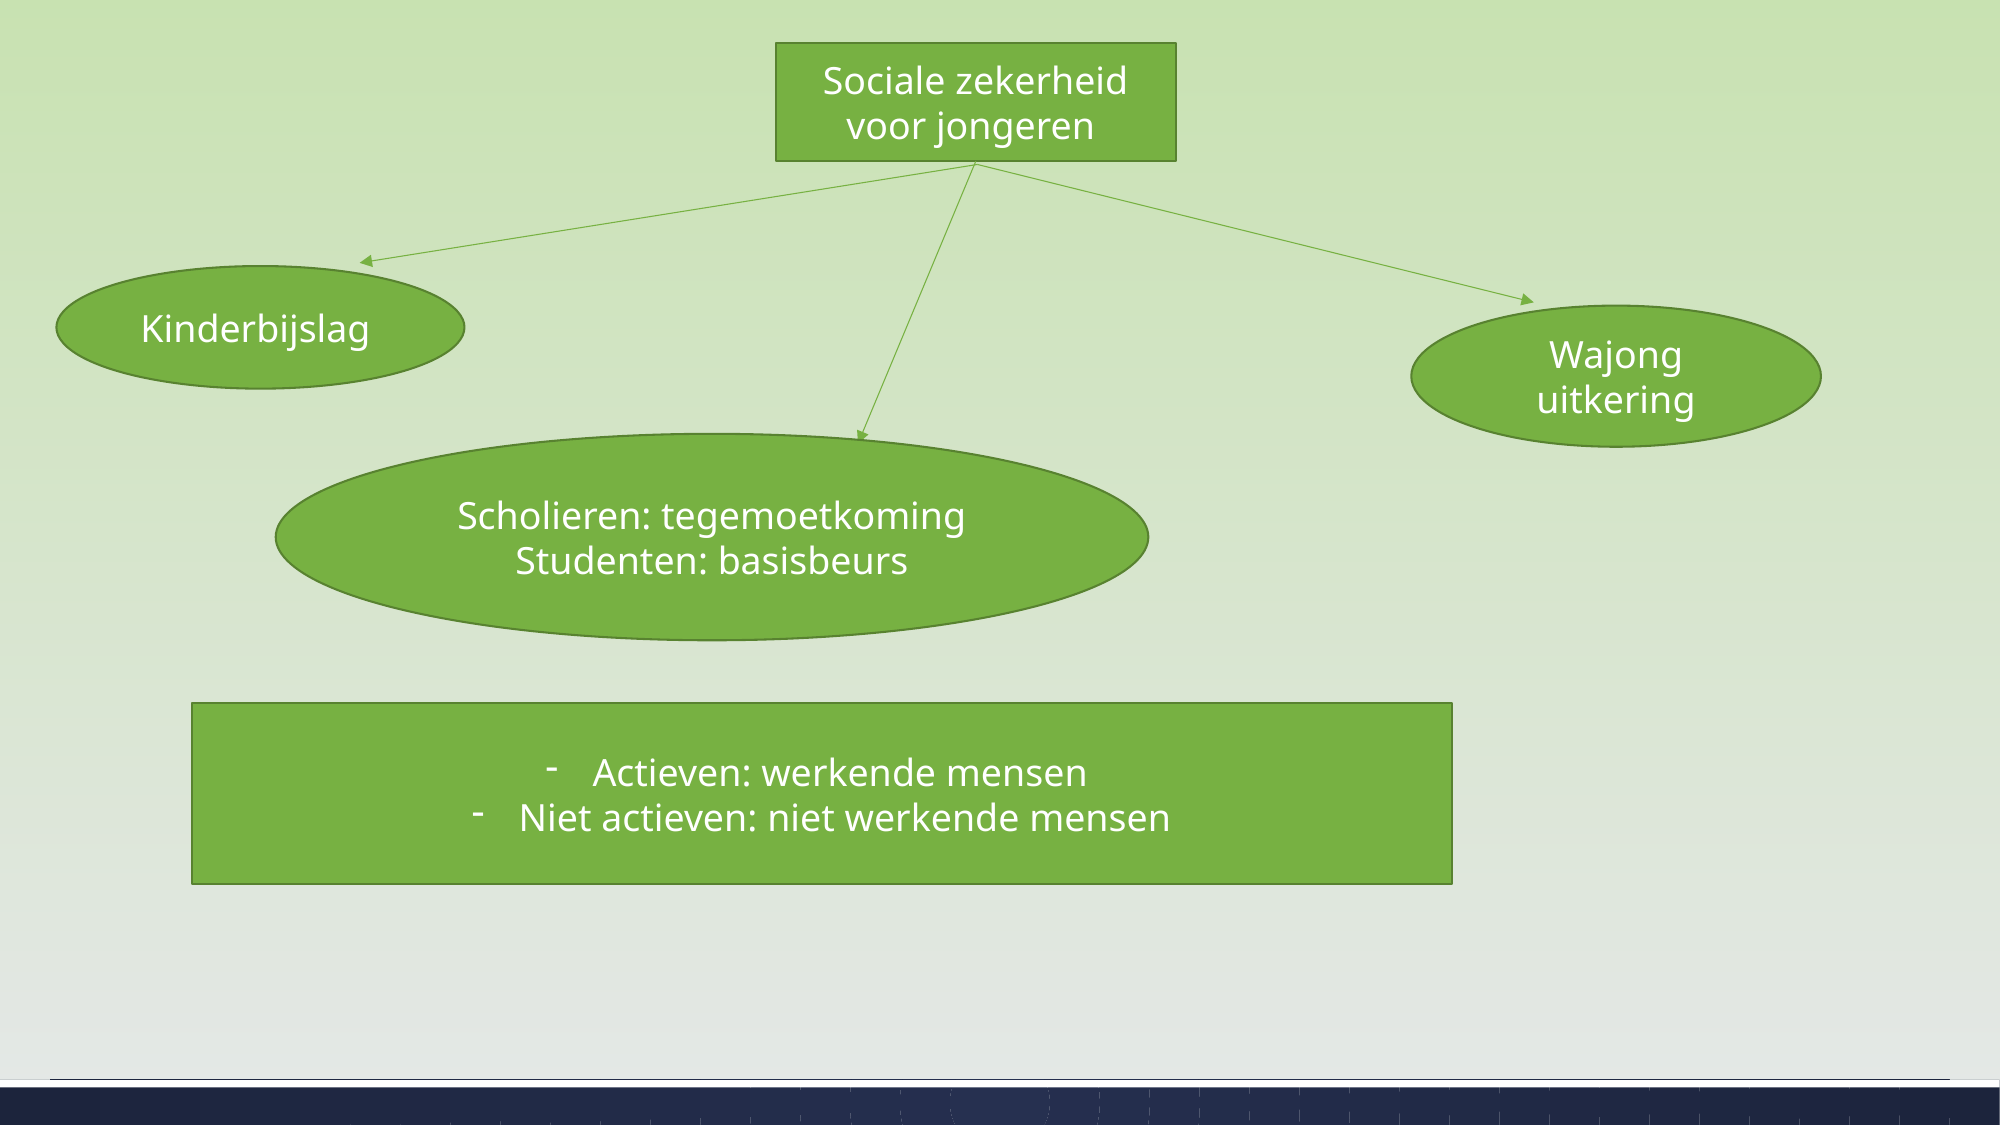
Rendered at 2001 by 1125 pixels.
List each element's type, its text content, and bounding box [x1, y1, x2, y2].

text_box Kinderbijslag [55, 265, 466, 390]
text_box Sociale zekerheid voor jongeren [775, 42, 1177, 162]
text_box Actieven: werkende mensen Niet actieven: niet werkende mensen [191, 702, 1453, 885]
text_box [857, 161, 976, 444]
text_box Wajong uitkering [1410, 304, 1822, 448]
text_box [977, 164, 1534, 303]
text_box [359, 164, 857, 263]
text_box Scholieren: tegemoetkoming Studenten: basisbeurs [274, 432, 1150, 642]
